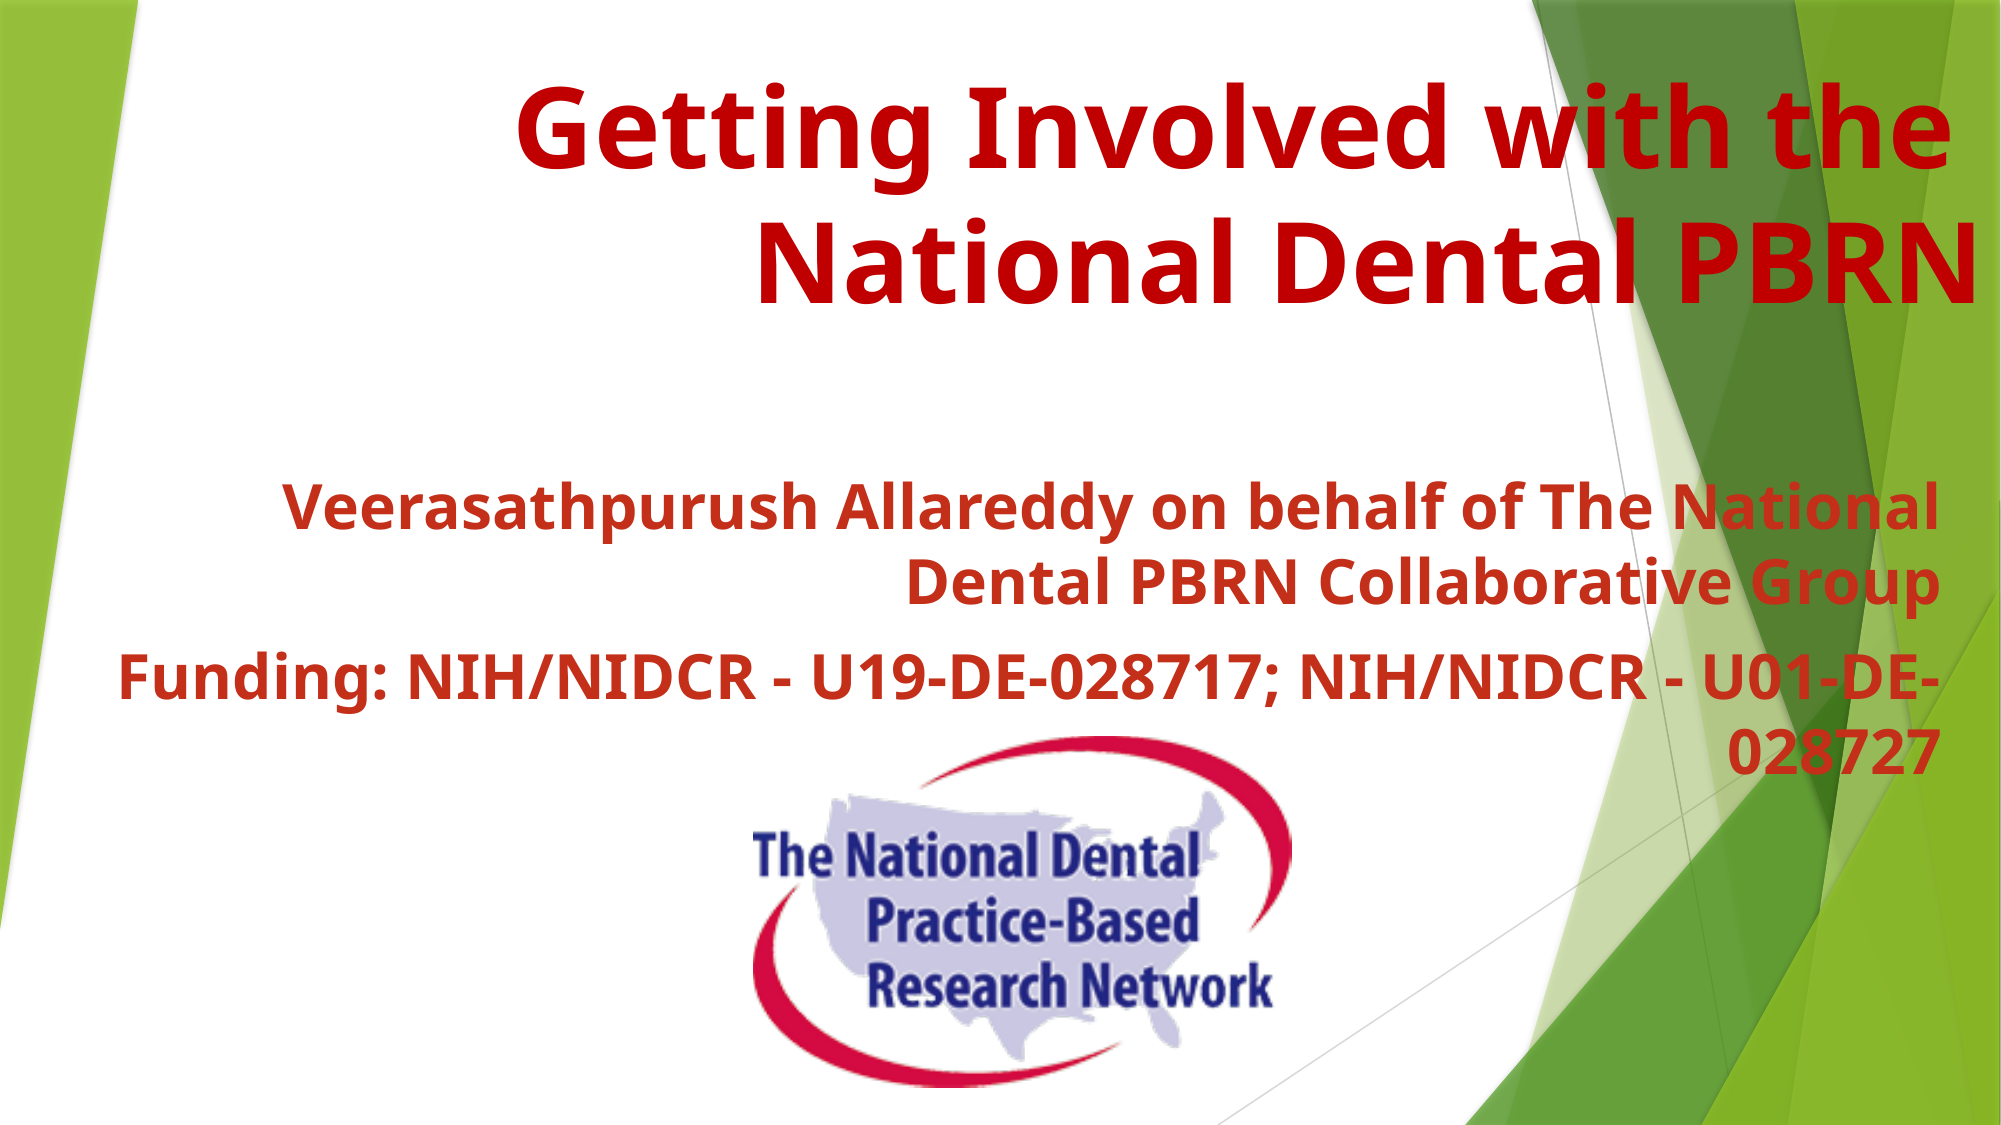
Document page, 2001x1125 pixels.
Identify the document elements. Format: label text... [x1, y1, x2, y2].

subtitle Veerasathpurush Allareddy on behalf of The National Dental PBRN Collaborative Group Funding: NIH/NIDCR - U19-DE-028717; NIH/NIDCR - U01-DE-028727 [61, 459, 1958, 912]
picture [753, 736, 1292, 1088]
title Getting Involved with the National Dental PBRN [13, 84, 2000, 335]
